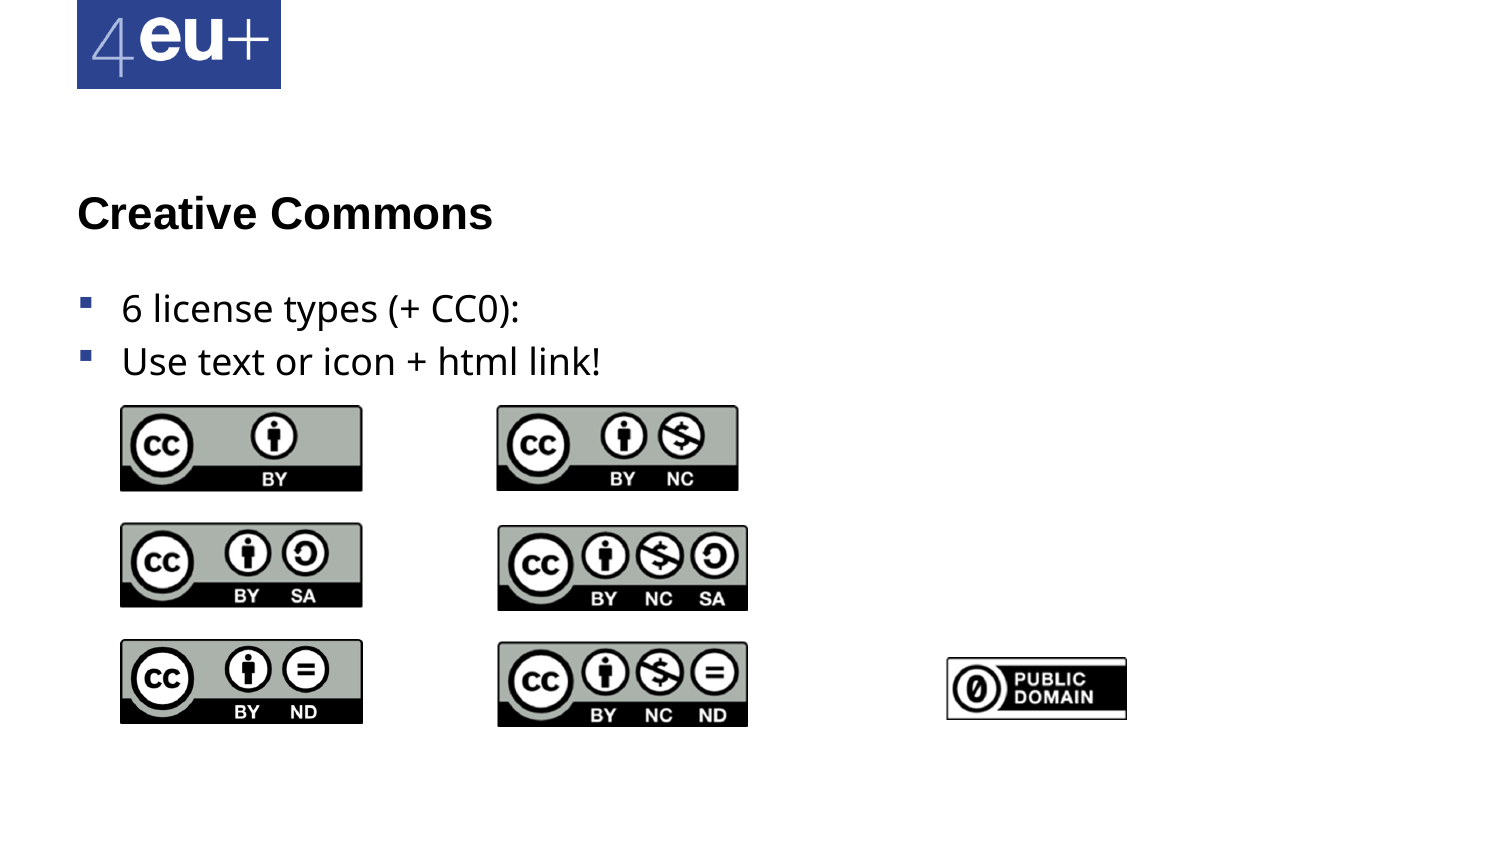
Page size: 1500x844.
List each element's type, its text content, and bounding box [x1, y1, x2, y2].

list 6 license types (+ CC0): Use text or icon + html link! [62, 277, 1439, 753]
picture [120, 405, 1127, 728]
picture [77, 0, 281, 89]
title Creative Commons [62, 176, 1324, 268]
